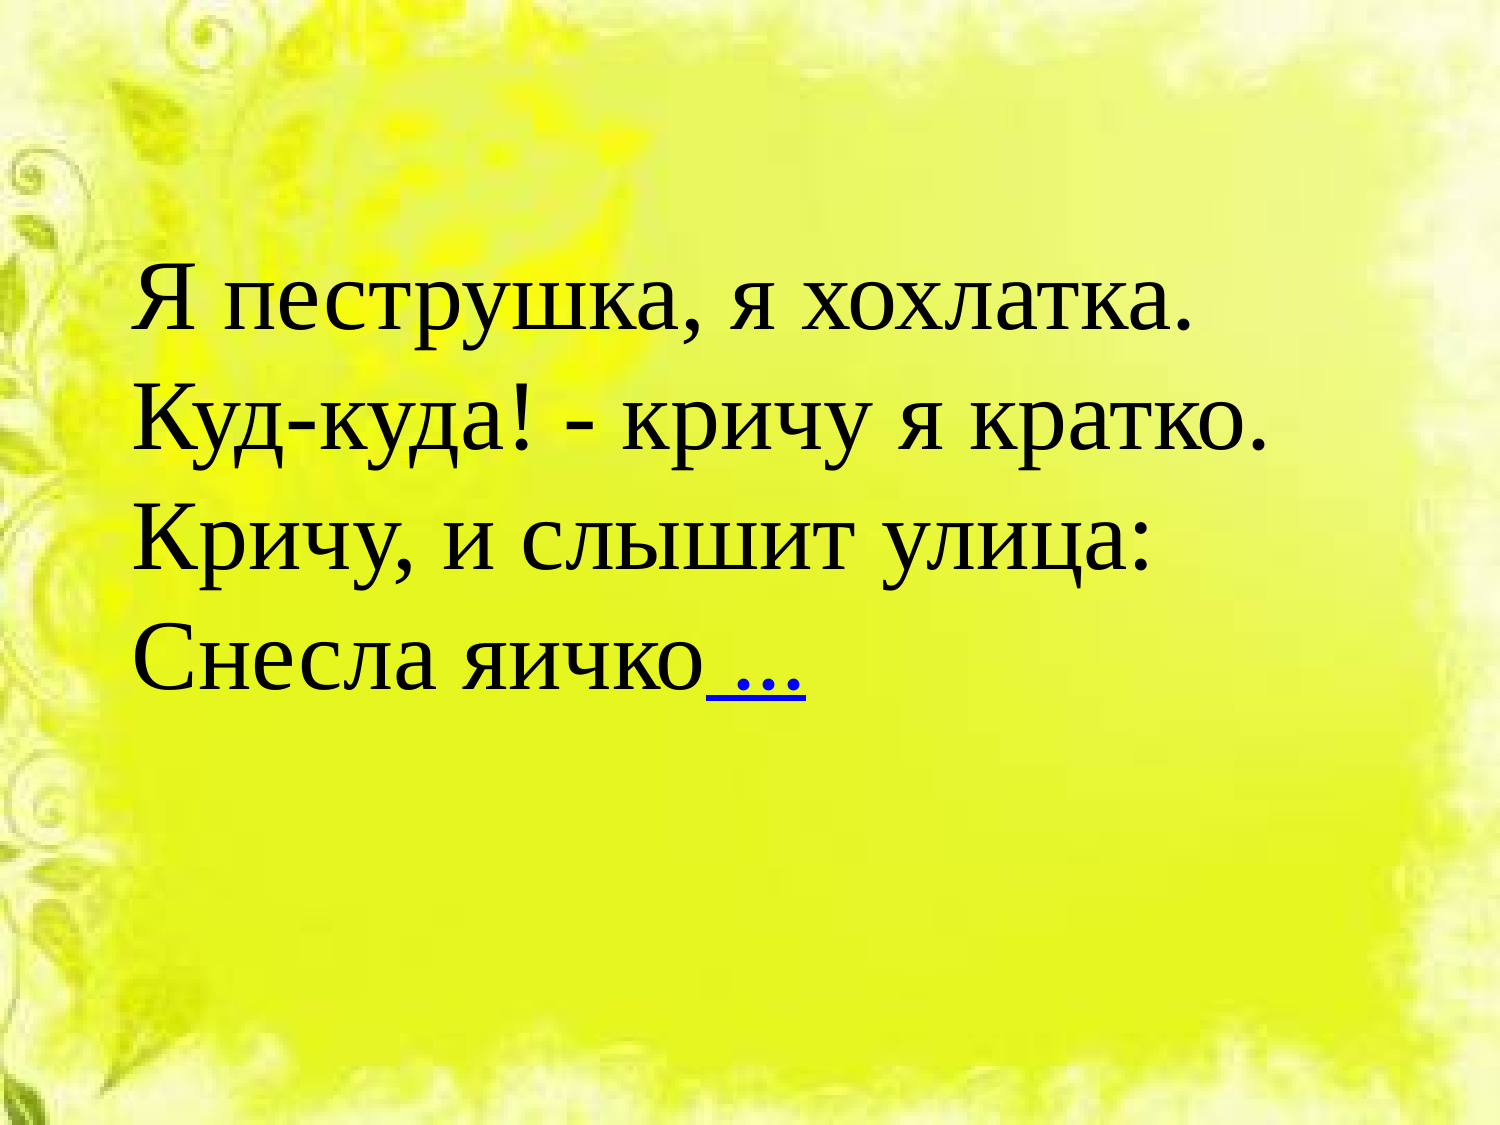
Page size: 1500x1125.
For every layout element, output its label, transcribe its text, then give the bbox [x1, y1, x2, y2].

picture [0, 0, 1500, 1125]
text_box Я пеструшка, я хохлатка. Куд-куда! - кричу я кратко. Кричу, и слышит улица: Снесла яичко ... [117, 222, 1453, 718]
